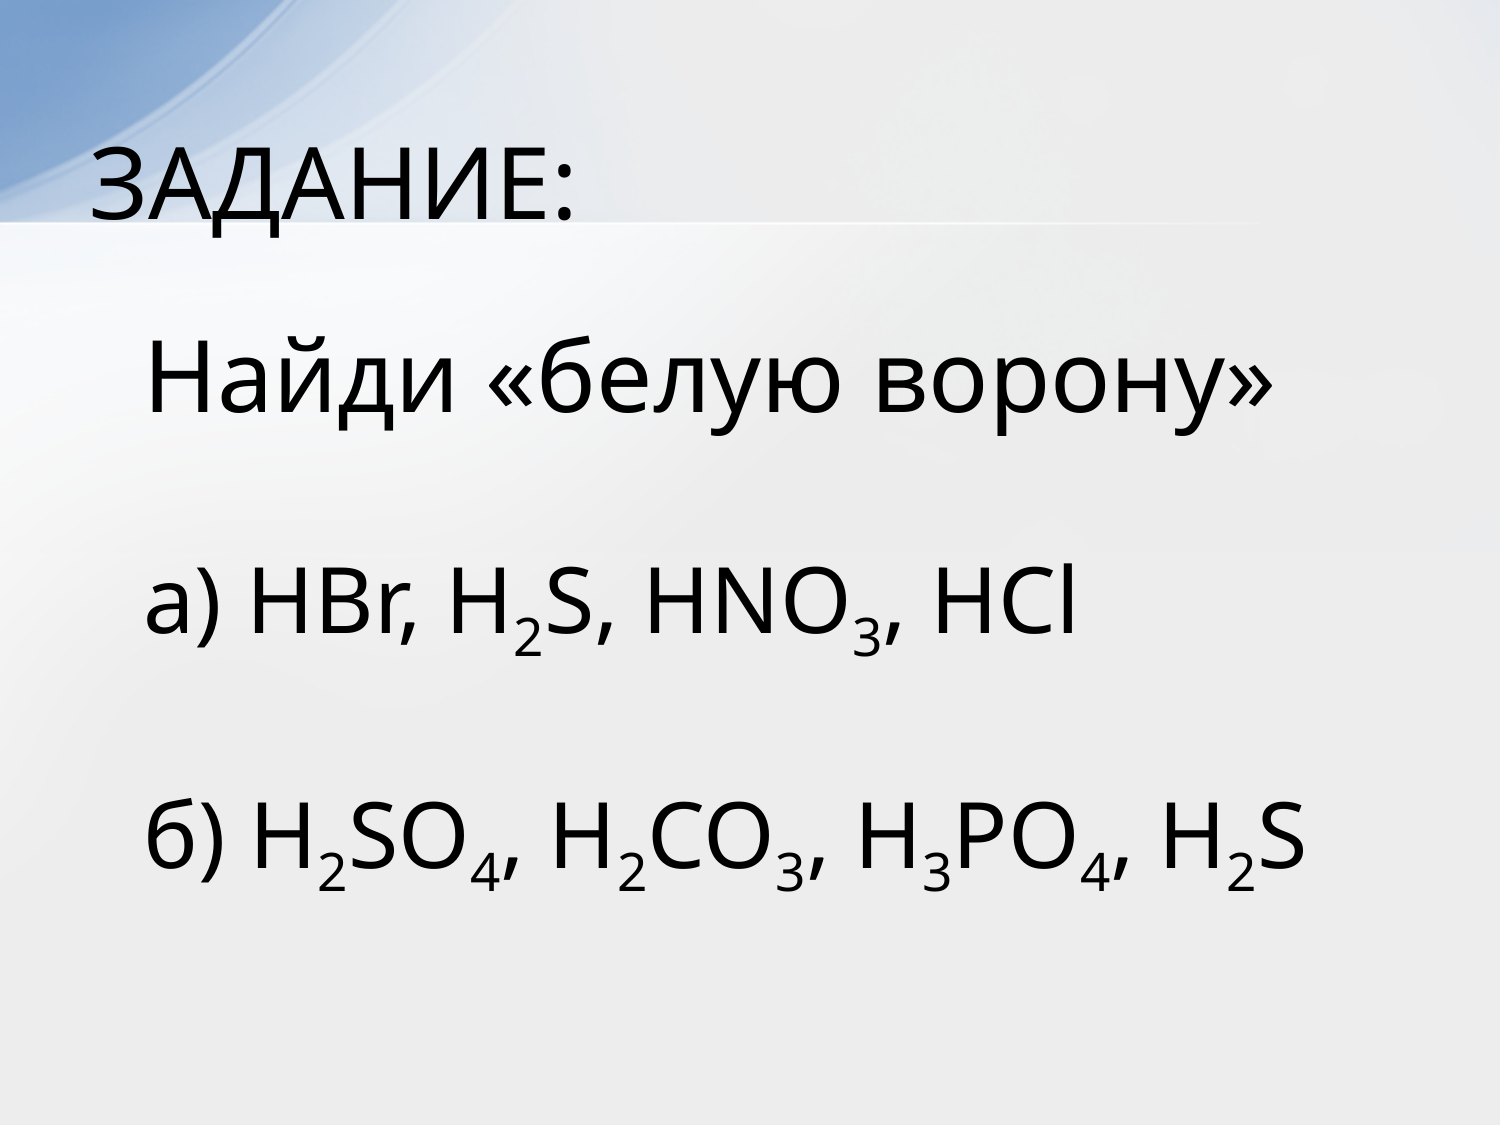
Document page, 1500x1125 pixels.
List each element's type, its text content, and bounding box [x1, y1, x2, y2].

title ЗАДАНИЕ: [75, 58, 1425, 247]
picture [0, 0, 1500, 1125]
text_box Найди «белую ворону» а) HBr, H2S, HNO3, HCl б) H2SO4, H2CO3, H3PO4, H2S [128, 304, 1360, 910]
